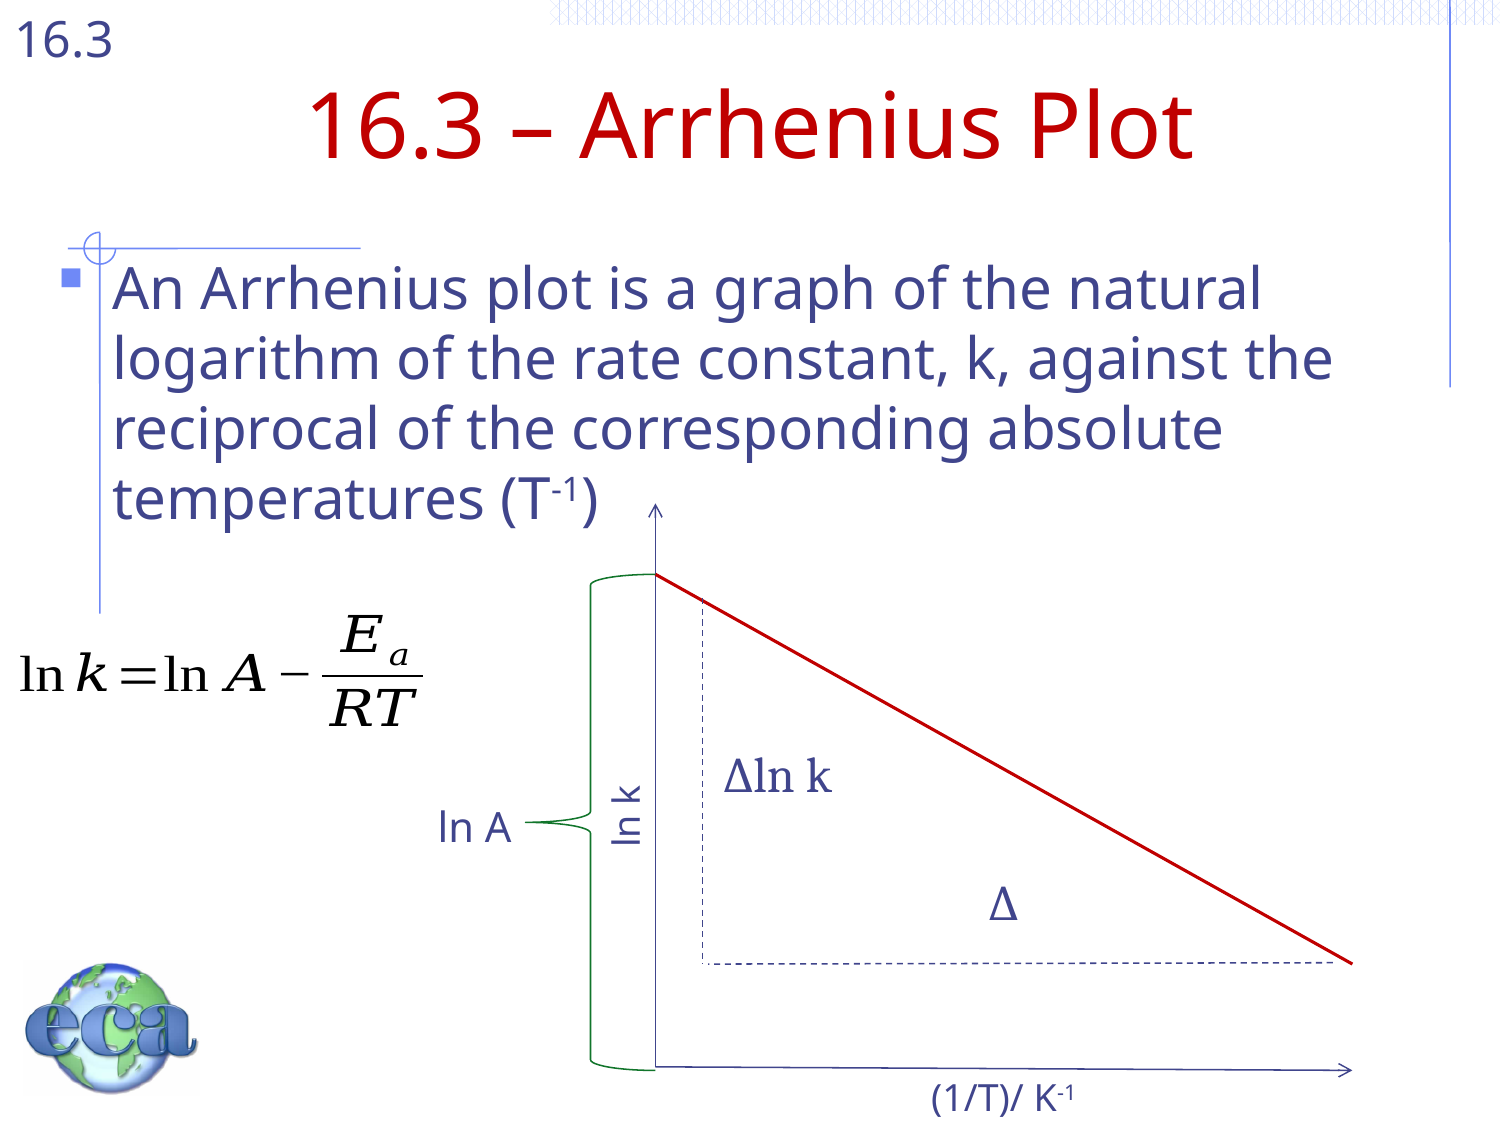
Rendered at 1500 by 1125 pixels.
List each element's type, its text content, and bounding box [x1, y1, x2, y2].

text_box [655, 1066, 1353, 1071]
list An Arrhenius plot is a graph of the natural logarithm of the rate constant, k, against the reciprocal of the corresponding absolute temperatures (T-1) [41, 243, 1471, 965]
picture [23, 960, 200, 1096]
text_box [527, 574, 651, 1071]
title 16.3 – Arrhenius Plot [17, 49, 1483, 185]
text_box (1/T)/ K-1 [850, 1080, 1157, 1125]
text_box ln A [422, 793, 527, 858]
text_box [655, 574, 1353, 965]
